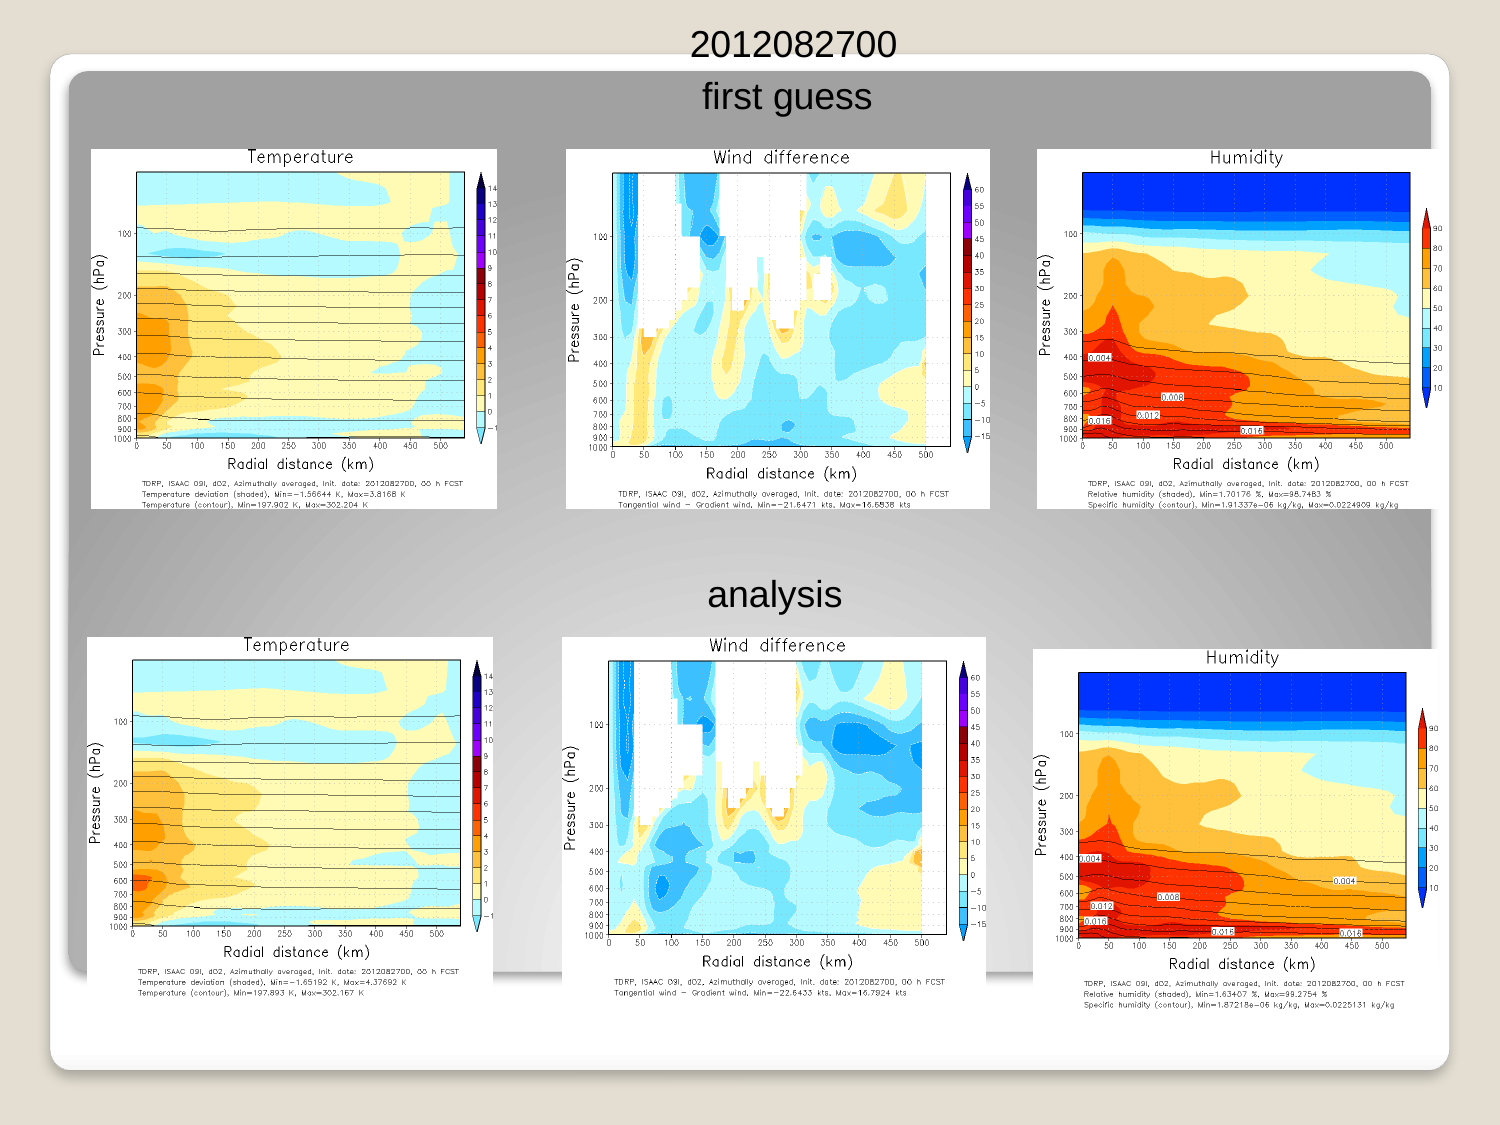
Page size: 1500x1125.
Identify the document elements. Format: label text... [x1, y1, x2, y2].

text_box analysis [462, 562, 1088, 623]
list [91, 149, 498, 509]
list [562, 637, 986, 997]
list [566, 149, 990, 509]
text_box 2012082700 [675, 12, 1100, 73]
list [87, 637, 494, 997]
picture [1032, 649, 1438, 1010]
text_box first guess [474, 64, 1100, 125]
picture [1037, 149, 1442, 509]
